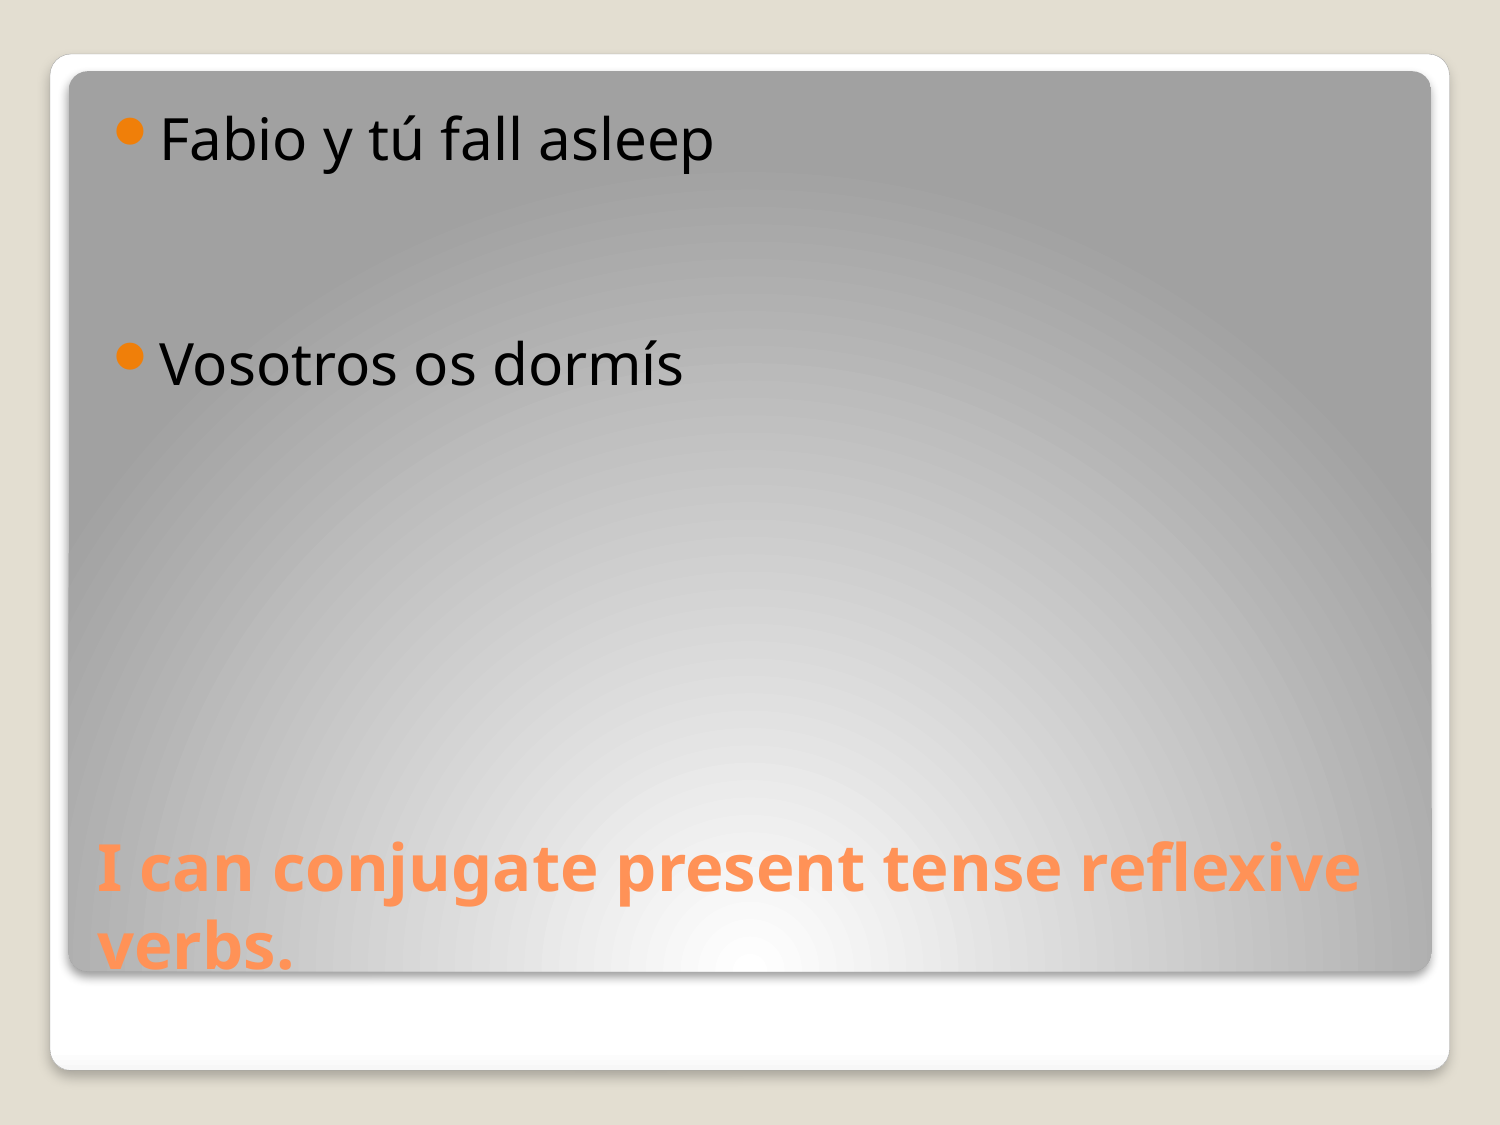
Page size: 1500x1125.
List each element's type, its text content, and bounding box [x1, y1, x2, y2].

title I can conjugate present tense reflexive verbs. [82, 817, 1425, 990]
list Fabio y tú fall asleep Vosotros os dormís [82, 86, 1425, 774]
